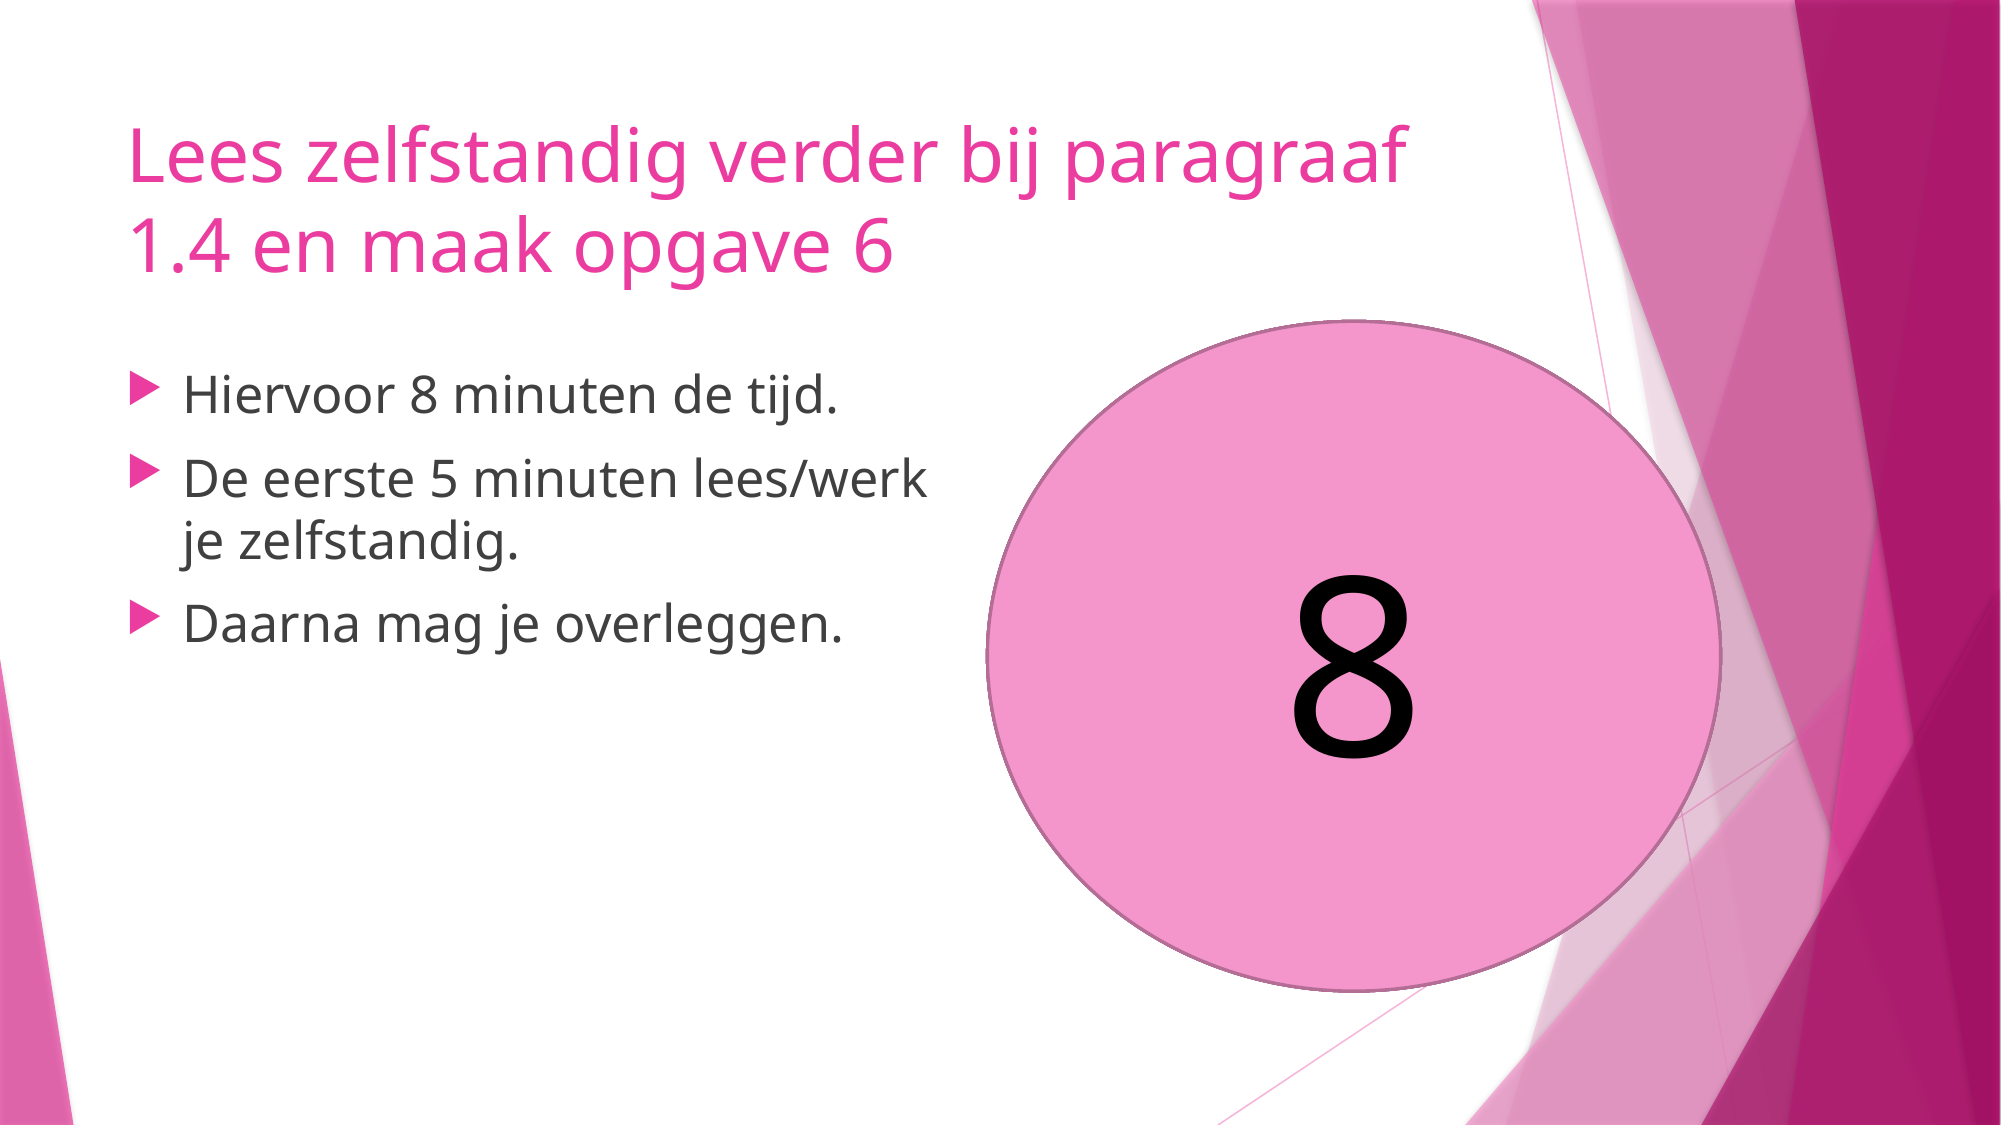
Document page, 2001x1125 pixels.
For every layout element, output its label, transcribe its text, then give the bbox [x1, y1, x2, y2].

text_box 8 [985, 319, 1723, 993]
list Hiervoor 8 minuten de tijd. De eerste 5 minuten lees/werk je zelfstandig. Daarna mag je overleggen. [111, 354, 988, 992]
title Lees zelfstandig verder bij paragraaf 1.4 en maak opgave 6 [111, 99, 1522, 317]
